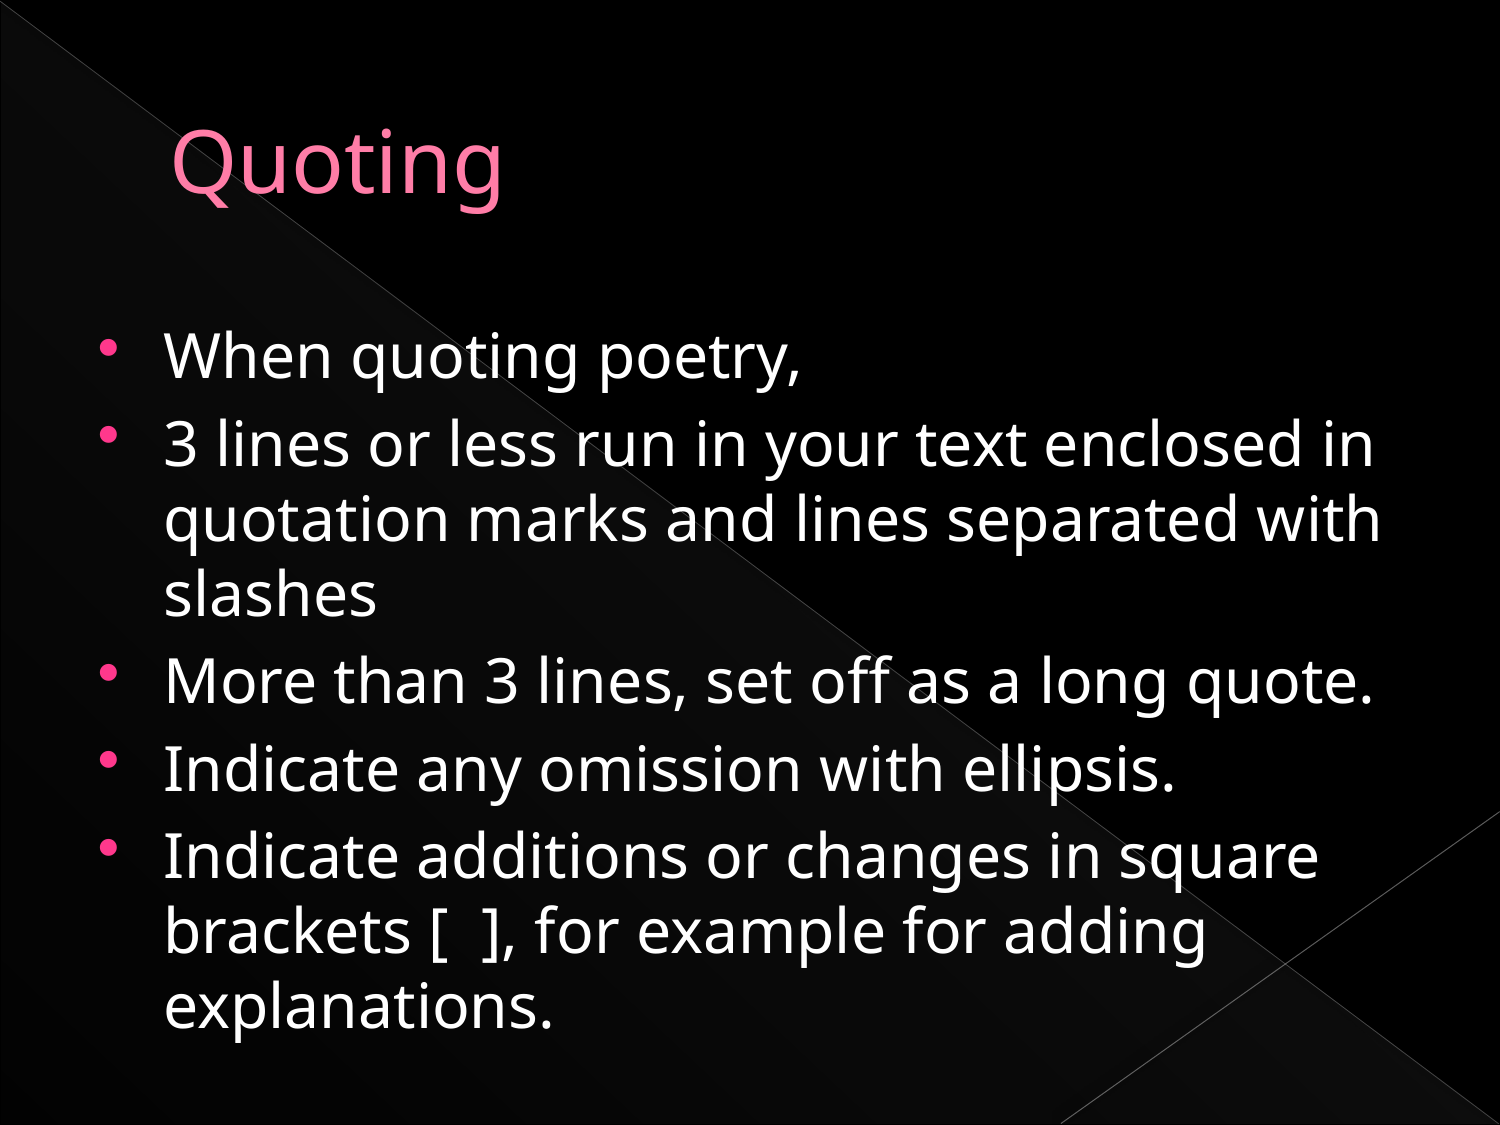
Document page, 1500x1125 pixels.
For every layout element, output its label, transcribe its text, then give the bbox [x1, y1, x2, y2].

title Quoting [75, 43, 1425, 274]
list When quoting poetry, 3 lines or less run in your text enclosed in quotation marks and lines separated with slashes More than 3 lines, set off as a long quote. Indicate any omission with ellipsis. Indicate additions or changes in square brackets [ ], for example for adding explanations. [75, 308, 1425, 1059]
